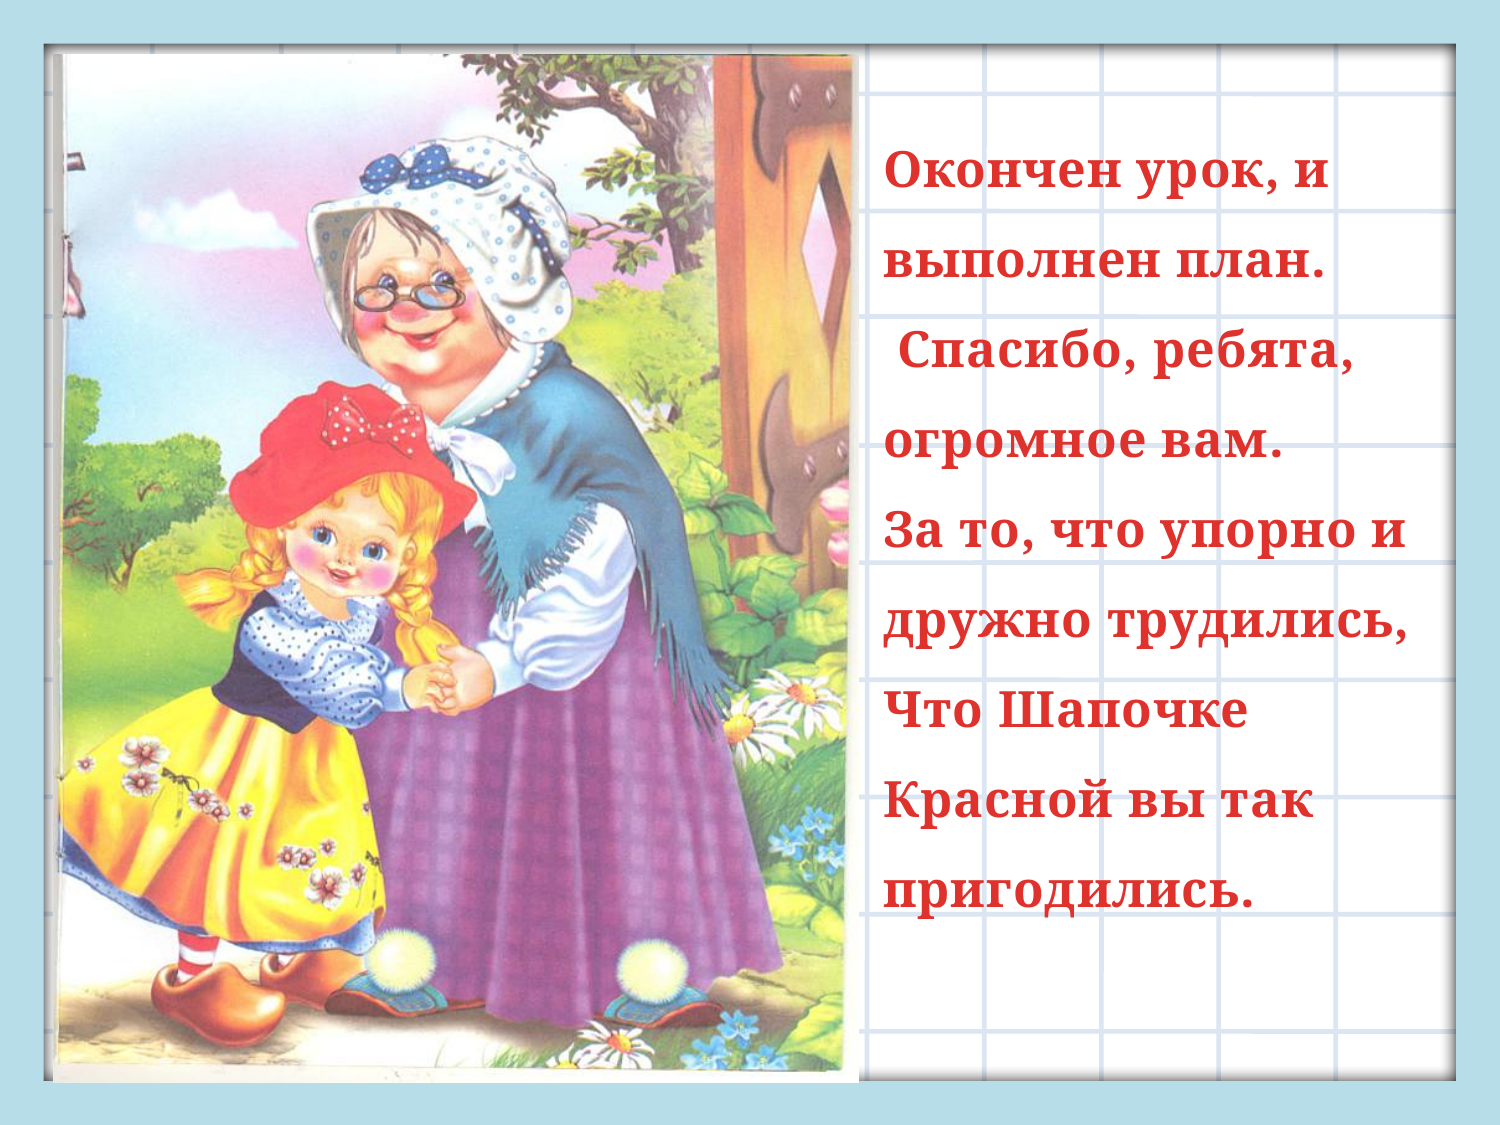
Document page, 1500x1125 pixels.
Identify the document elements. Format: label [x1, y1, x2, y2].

picture [52, 54, 859, 1083]
text_box [0, 0, 1500, 1125]
